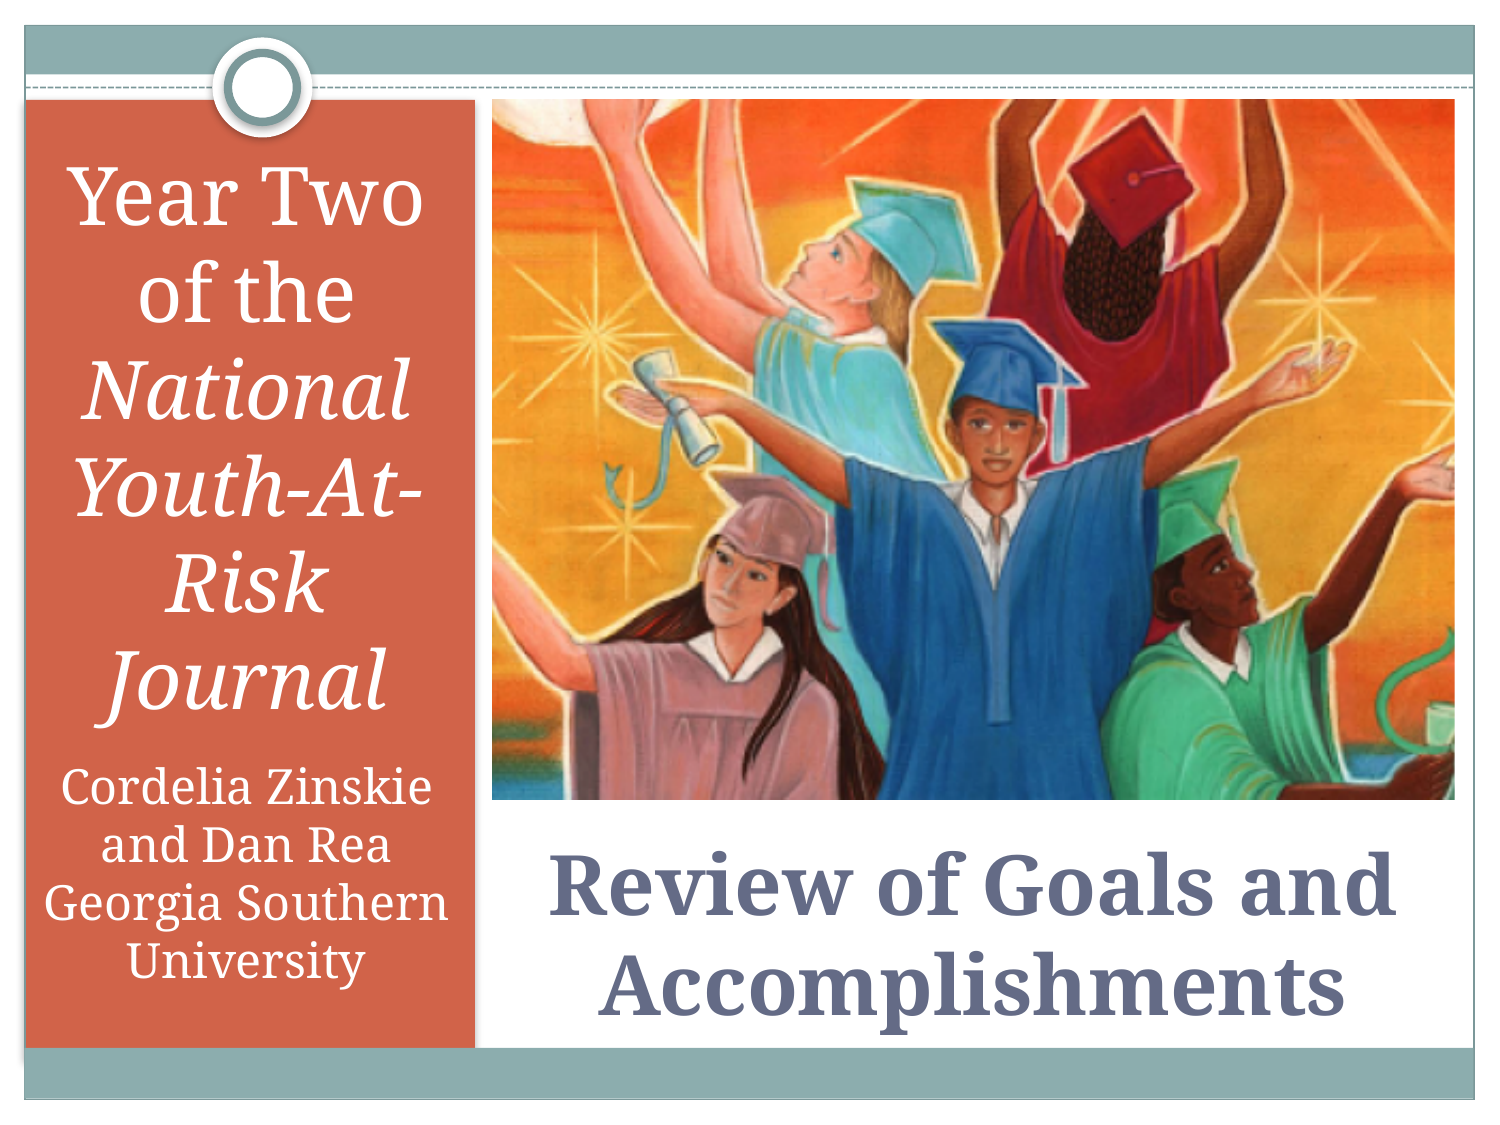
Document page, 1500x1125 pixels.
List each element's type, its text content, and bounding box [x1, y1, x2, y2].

list Year Two of the National Youth-At-Risk Journal Cordelia Zinskie and Dan Rea Georgia Southern University [24, 137, 469, 1038]
title Review of Goals and Accomplishments [492, 825, 1455, 1038]
picture [491, 99, 1455, 801]
